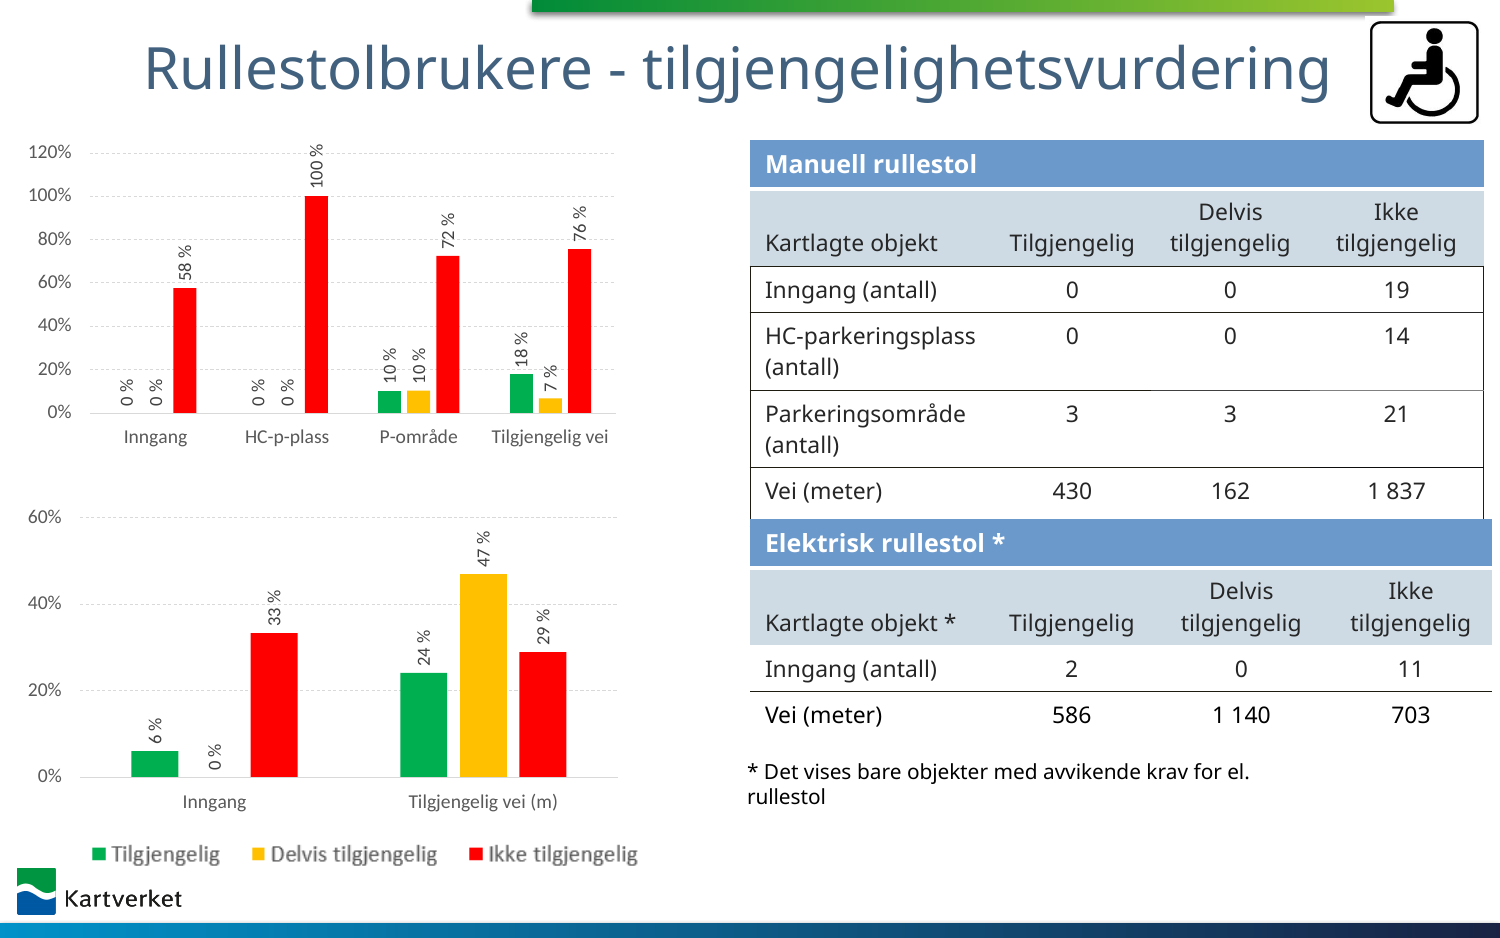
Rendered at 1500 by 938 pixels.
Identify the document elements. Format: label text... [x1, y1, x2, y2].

table_cell 19 [1310, 267, 1483, 312]
picture [1365, 16, 1484, 129]
picture [20, 499, 630, 822]
table_cell 14 [1310, 313, 1483, 390]
table_cell Vei (meter) [750, 692, 991, 738]
table_cell 0 [1151, 267, 1310, 312]
table_cell HC-parkeringsplass (antall) [751, 313, 994, 390]
picture [86, 838, 643, 870]
table_cell Inngang (antall) [751, 267, 994, 312]
table_cell 0 [994, 267, 1151, 312]
picture [20, 135, 629, 457]
table_cell Ikke tilgjengelig [1330, 570, 1492, 645]
table_cell 586 [991, 692, 1153, 738]
table_cell 162 [1151, 468, 1310, 519]
table_cell Tilgjengelig [991, 570, 1153, 645]
table_cell 1 837 [1310, 468, 1483, 519]
table_cell 3 [994, 391, 1151, 467]
table_cell 0 [994, 313, 1151, 390]
table_cell 21 [1310, 391, 1483, 467]
text_box * Det vises bare objekter med avvikende krav for el. rullestol [732, 751, 1317, 816]
table_cell Parkeringsområde (antall) [751, 391, 994, 467]
table_header Manuell rullestol [750, 140, 1484, 187]
table_cell Ikke tilgjengelig [1310, 191, 1484, 266]
table_cell 1 140 [1153, 692, 1330, 738]
table_cell 0 [1151, 313, 1310, 390]
table_cell 703 [1330, 692, 1492, 738]
table_cell Delvis tilgjengelig [1153, 570, 1330, 645]
table_cell Tilgjengelig [994, 191, 1151, 266]
table_cell Vei (meter) [751, 468, 994, 519]
table_cell Kartlagte objekt [750, 191, 994, 266]
table_header Elektrisk rullestol * [750, 519, 1492, 566]
table_cell 0 [1153, 645, 1330, 691]
text_box Rullestolbrukere - tilgjengelighetsvurdering [39, 12, 1348, 109]
table_cell 11 [1330, 645, 1492, 691]
table_cell Inngang (antall) [750, 645, 991, 691]
table_cell Delvis tilgjengelig [1151, 191, 1310, 266]
table_cell Kartlagte objekt * [750, 570, 991, 645]
table_cell 3 [1151, 391, 1310, 467]
table_cell 2 [991, 645, 1153, 691]
table_cell 430 [994, 468, 1151, 519]
